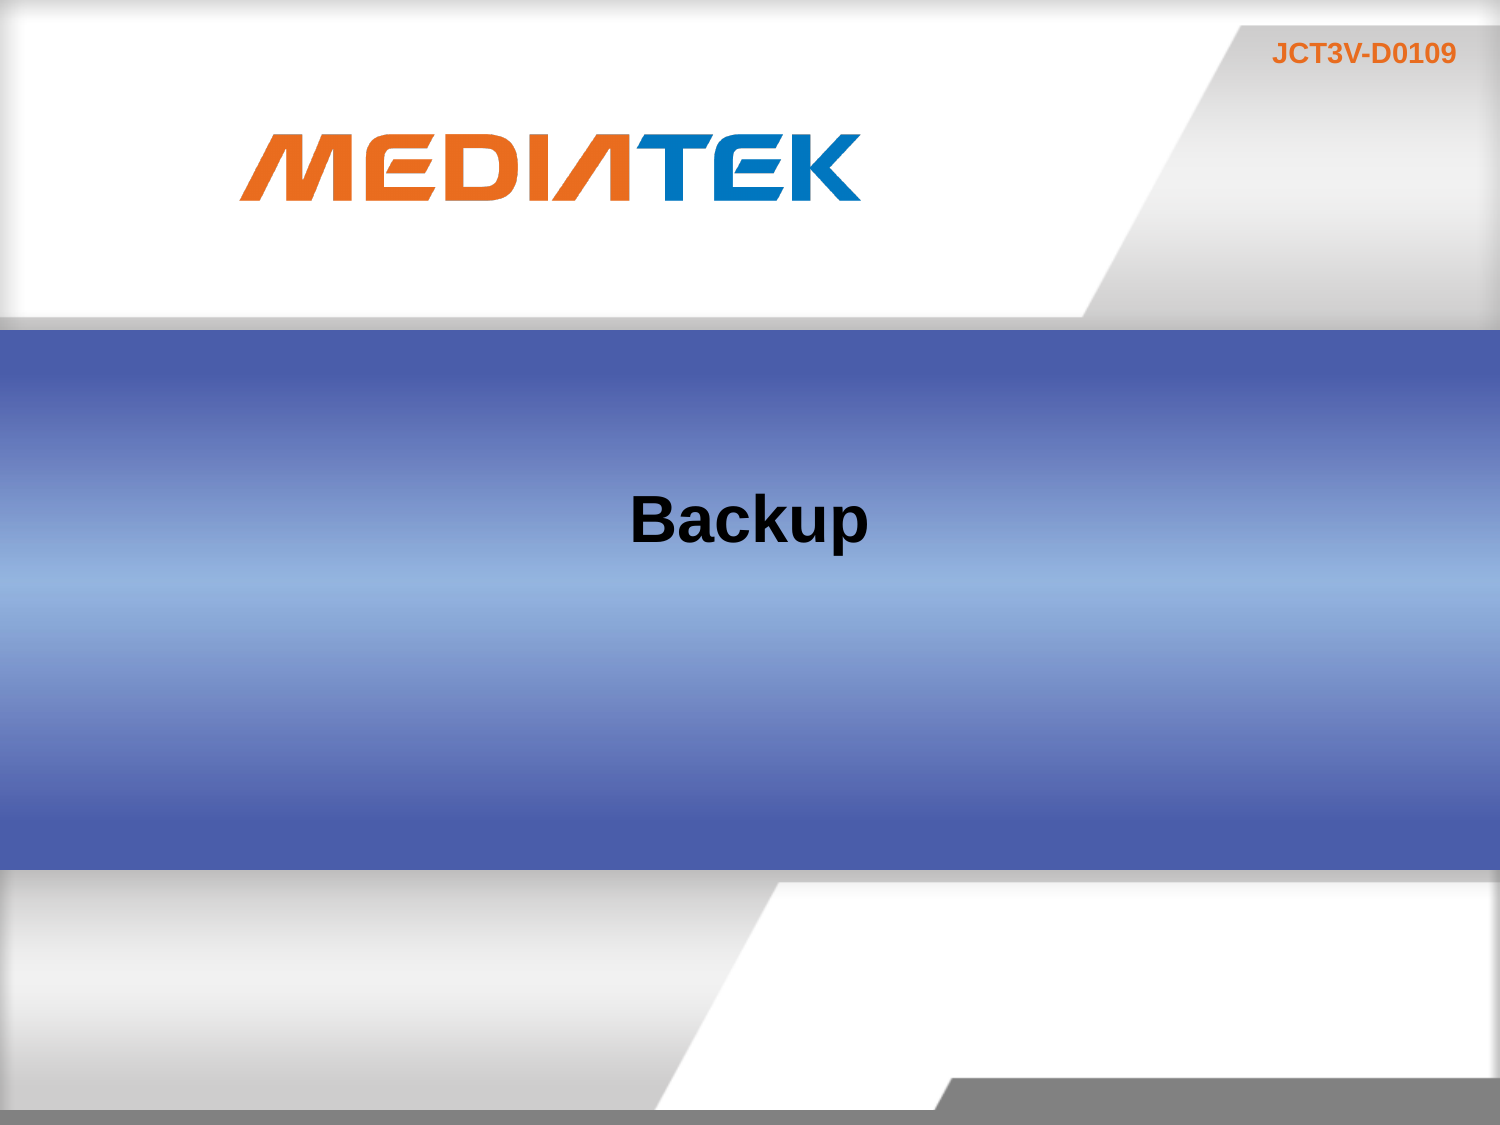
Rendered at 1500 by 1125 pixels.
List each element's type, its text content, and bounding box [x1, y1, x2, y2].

picture [0, 0, 1500, 1125]
title Backup [50, 396, 1450, 634]
